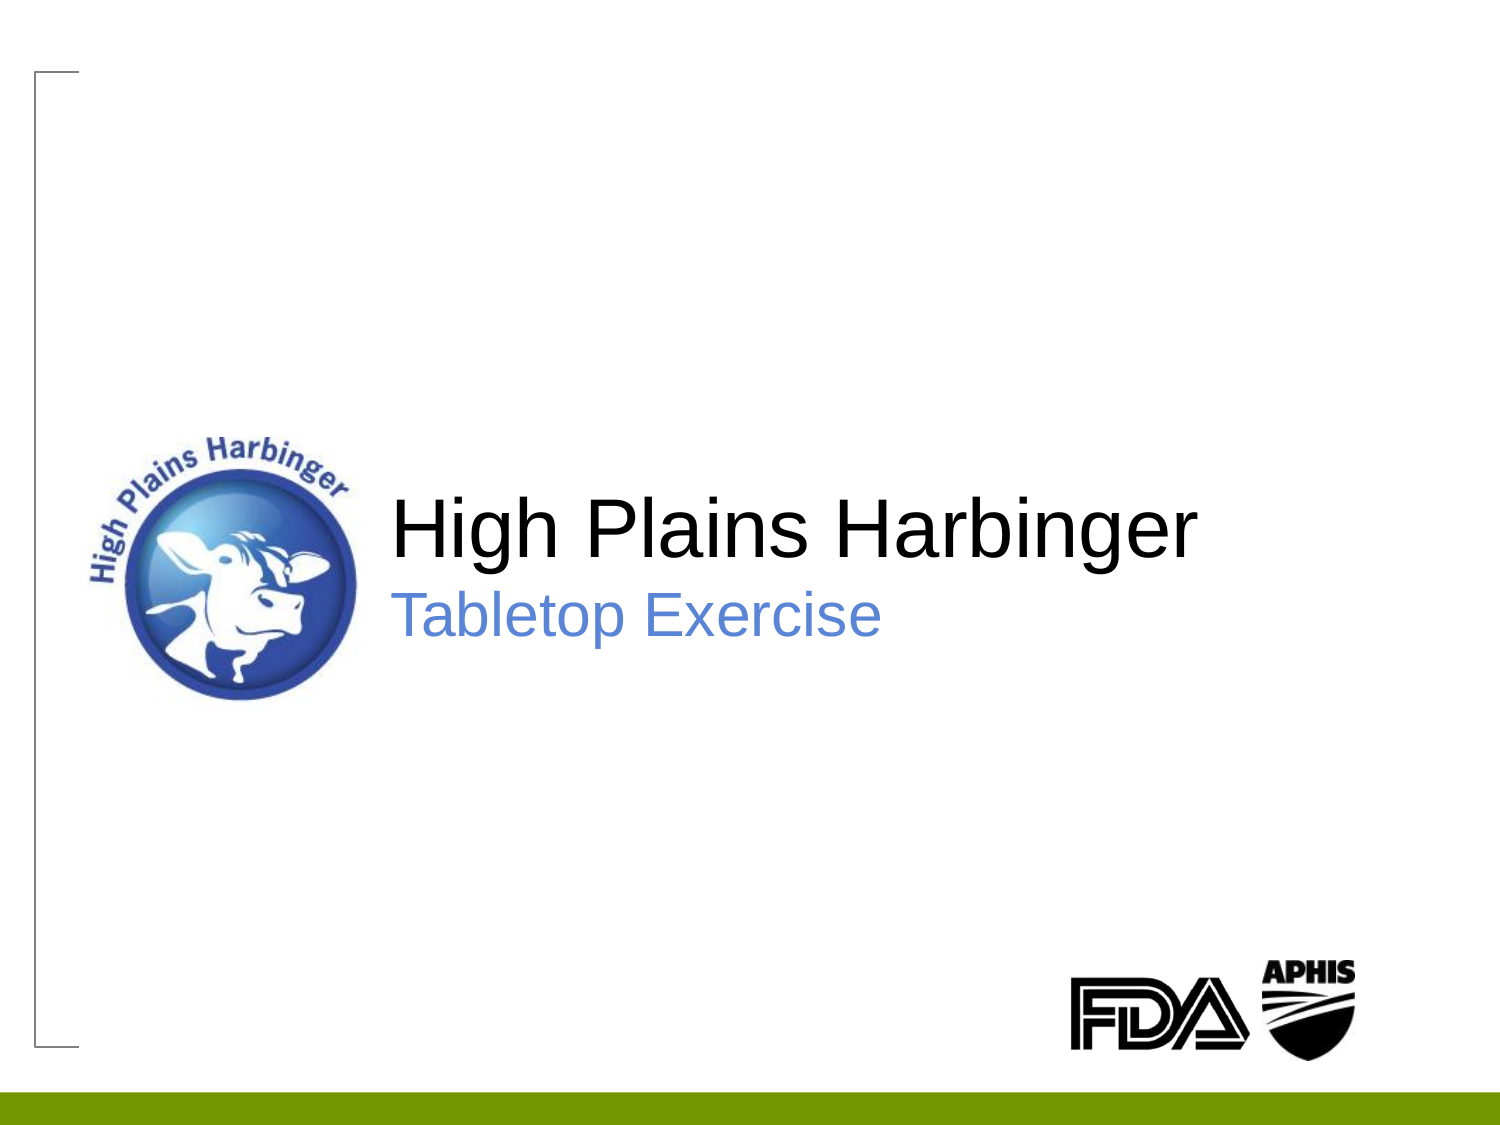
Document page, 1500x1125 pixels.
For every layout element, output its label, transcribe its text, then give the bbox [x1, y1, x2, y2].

picture [87, 437, 380, 711]
title High Plains Harbinger Tabletop Exercise [383, 440, 1388, 683]
picture [1062, 948, 1250, 1073]
picture [1262, 960, 1355, 1061]
